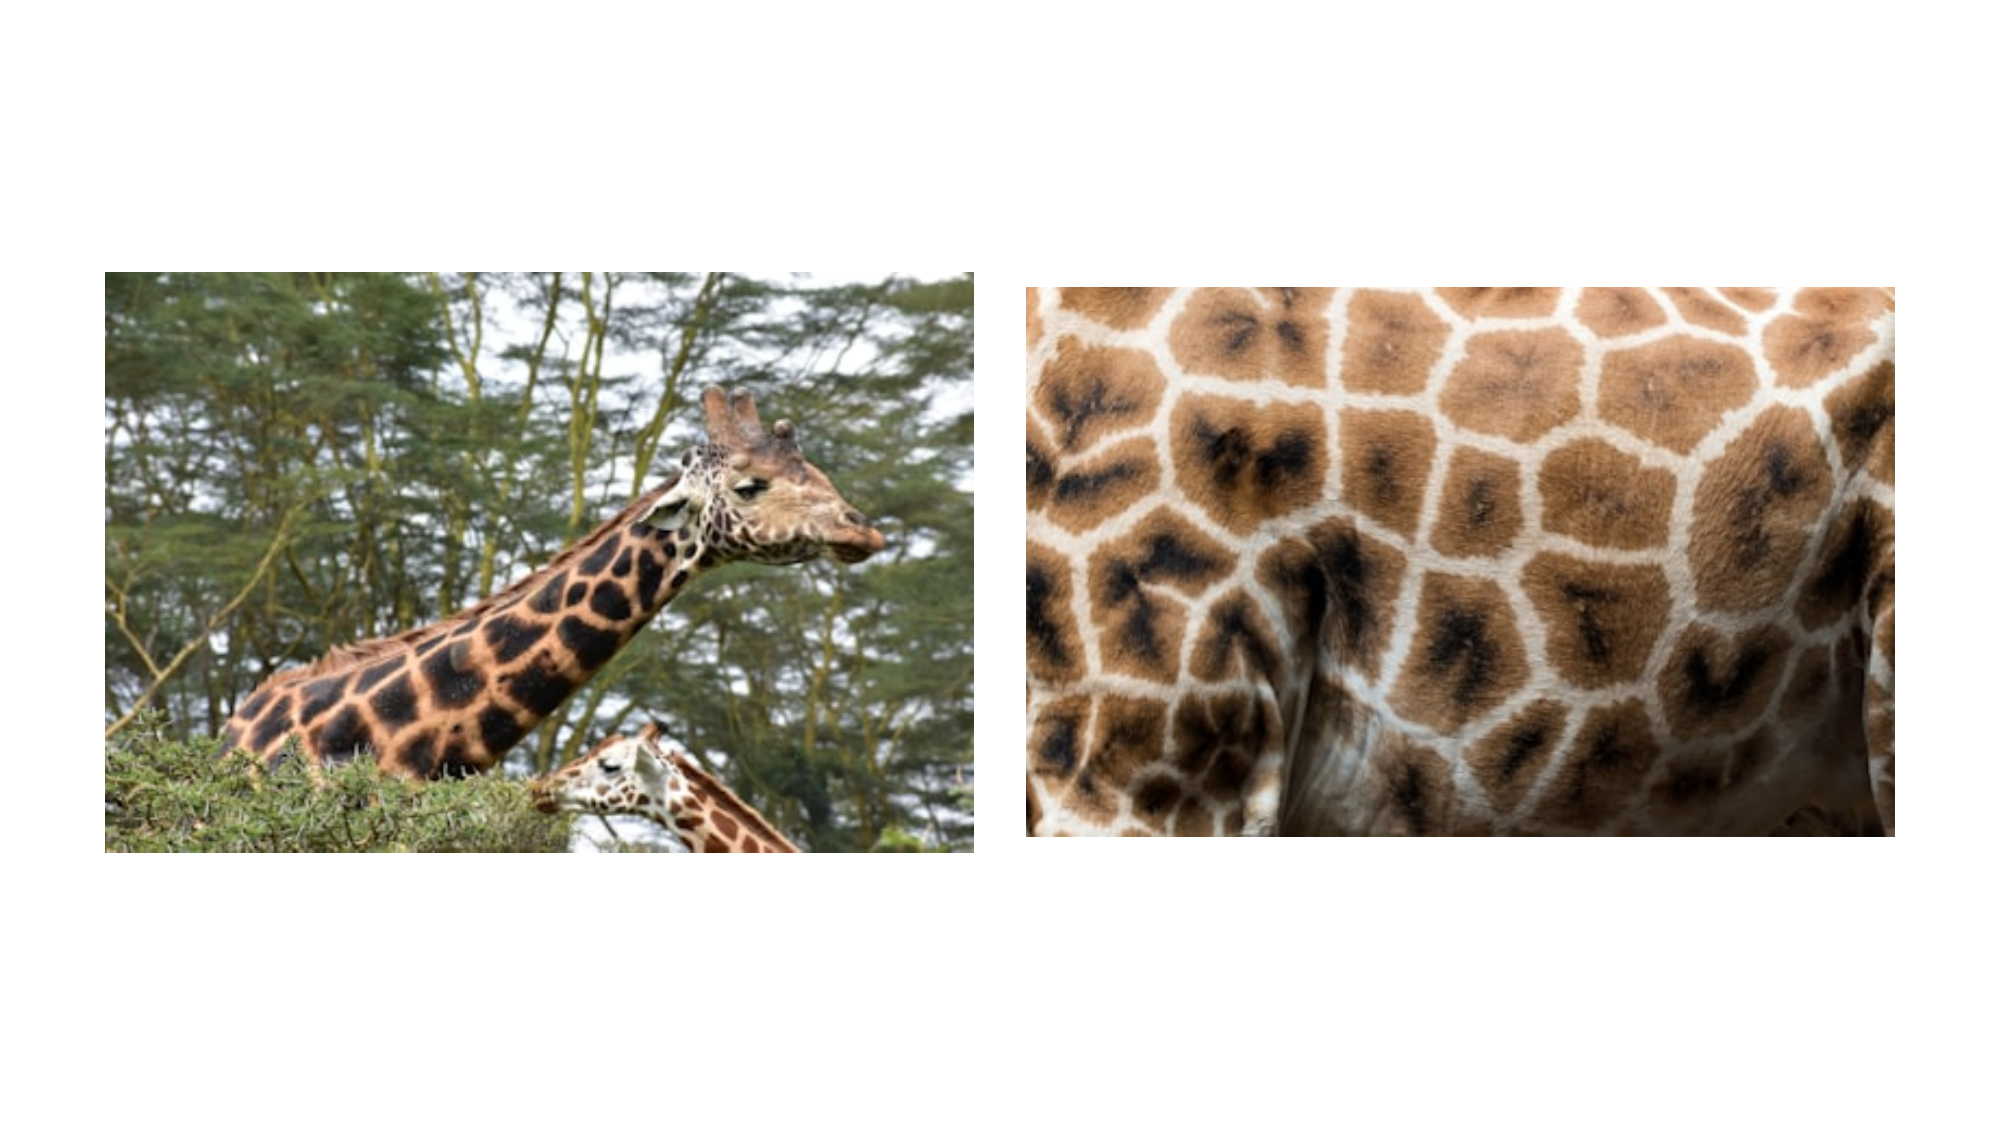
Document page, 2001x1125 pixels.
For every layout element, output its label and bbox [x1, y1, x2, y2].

picture [1025, 287, 1895, 838]
list [104, 272, 975, 853]
